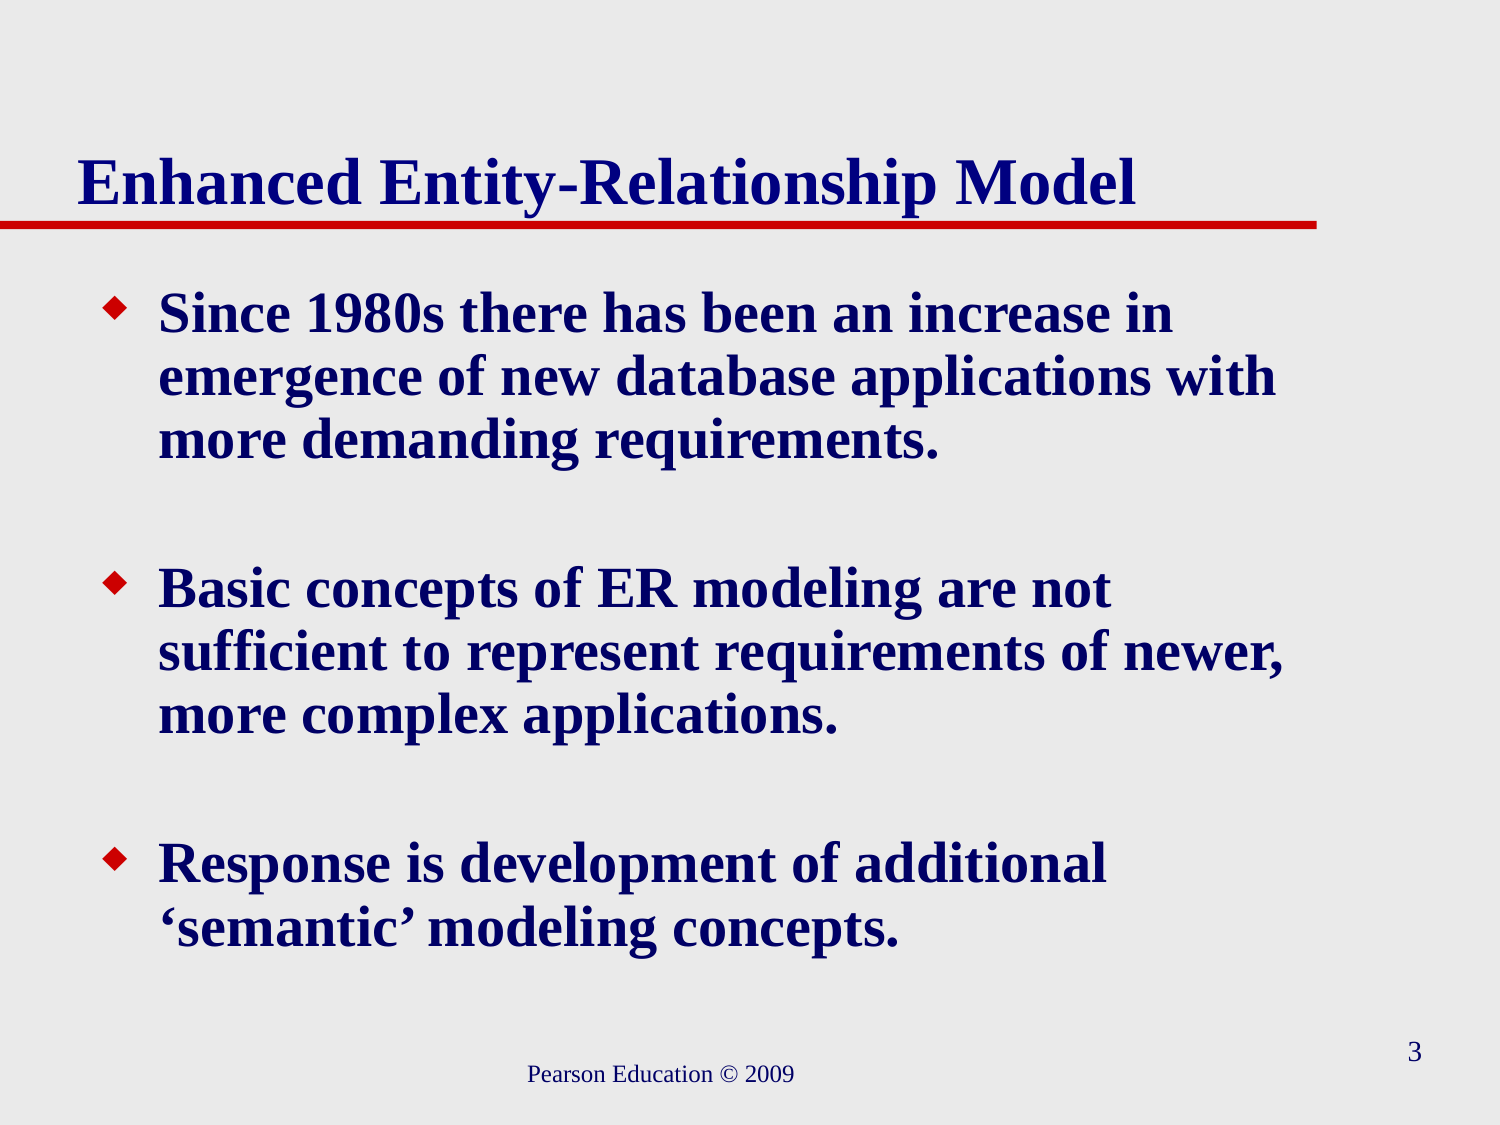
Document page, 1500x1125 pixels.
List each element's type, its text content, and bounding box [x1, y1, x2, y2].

slide_number 3 [1124, 1012, 1438, 1088]
list Since 1980s there has been an increase in emergence of new database applications with more demanding requirements. Basic concepts of ER modeling are not sufficient to represent requirements of newer, more complex applications. Response is development of additional ‘semantic’ modeling concepts. [87, 274, 1356, 951]
text_box Pearson Education © 2009 [512, 1050, 1038, 1095]
title Enhanced Entity-Relationship Model [62, 43, 1338, 226]
